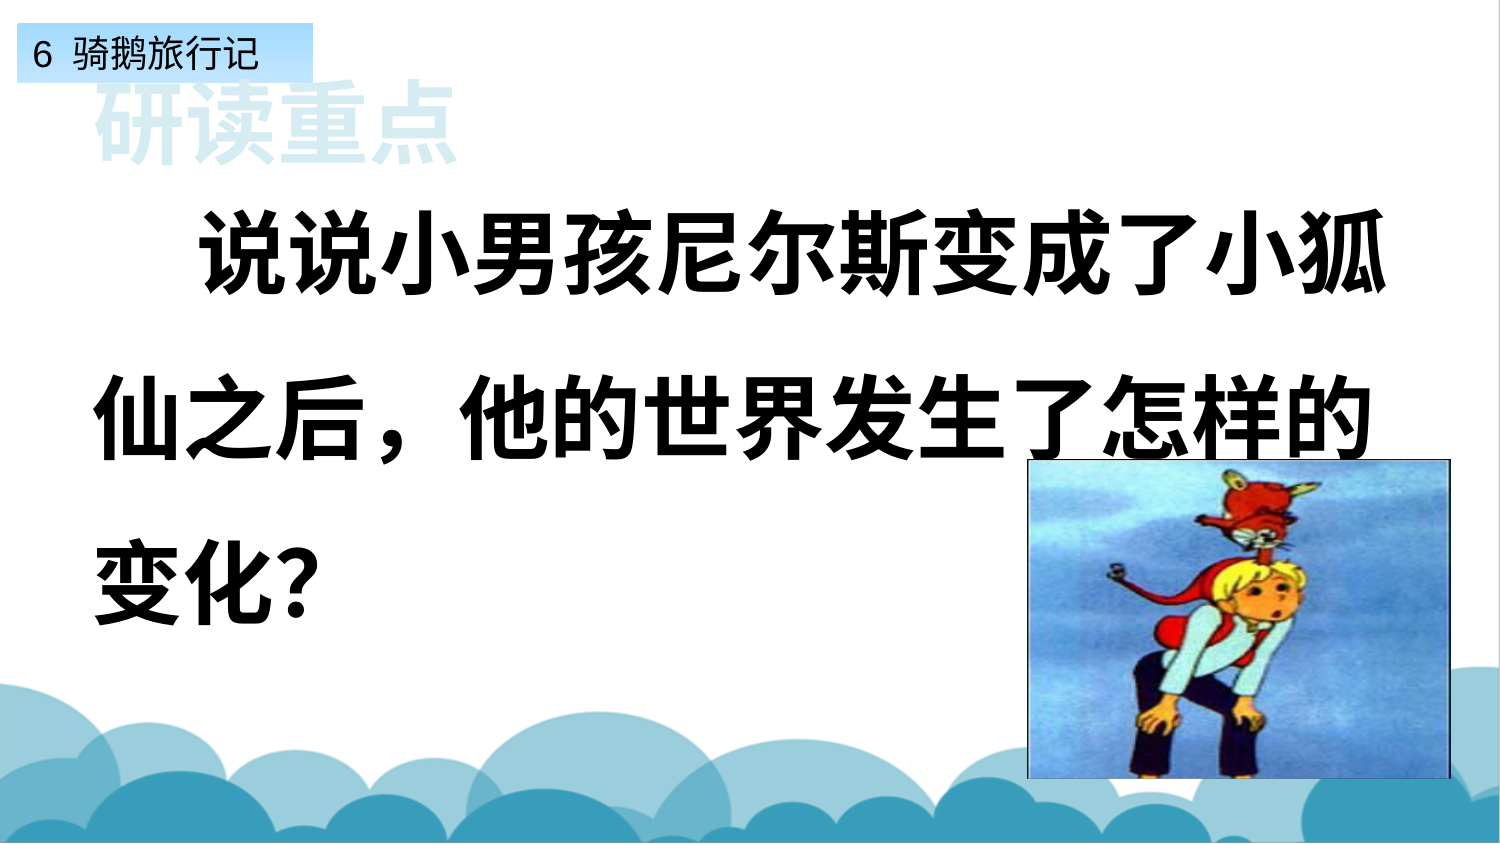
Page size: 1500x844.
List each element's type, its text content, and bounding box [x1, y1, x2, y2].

text_box 研读重点 [79, 58, 476, 184]
picture [0, 0, 1500, 844]
text_box 说说小男孩尼尔斯变成了小狐仙之后，他的世界发生了怎样的变化？ [76, 133, 1477, 643]
